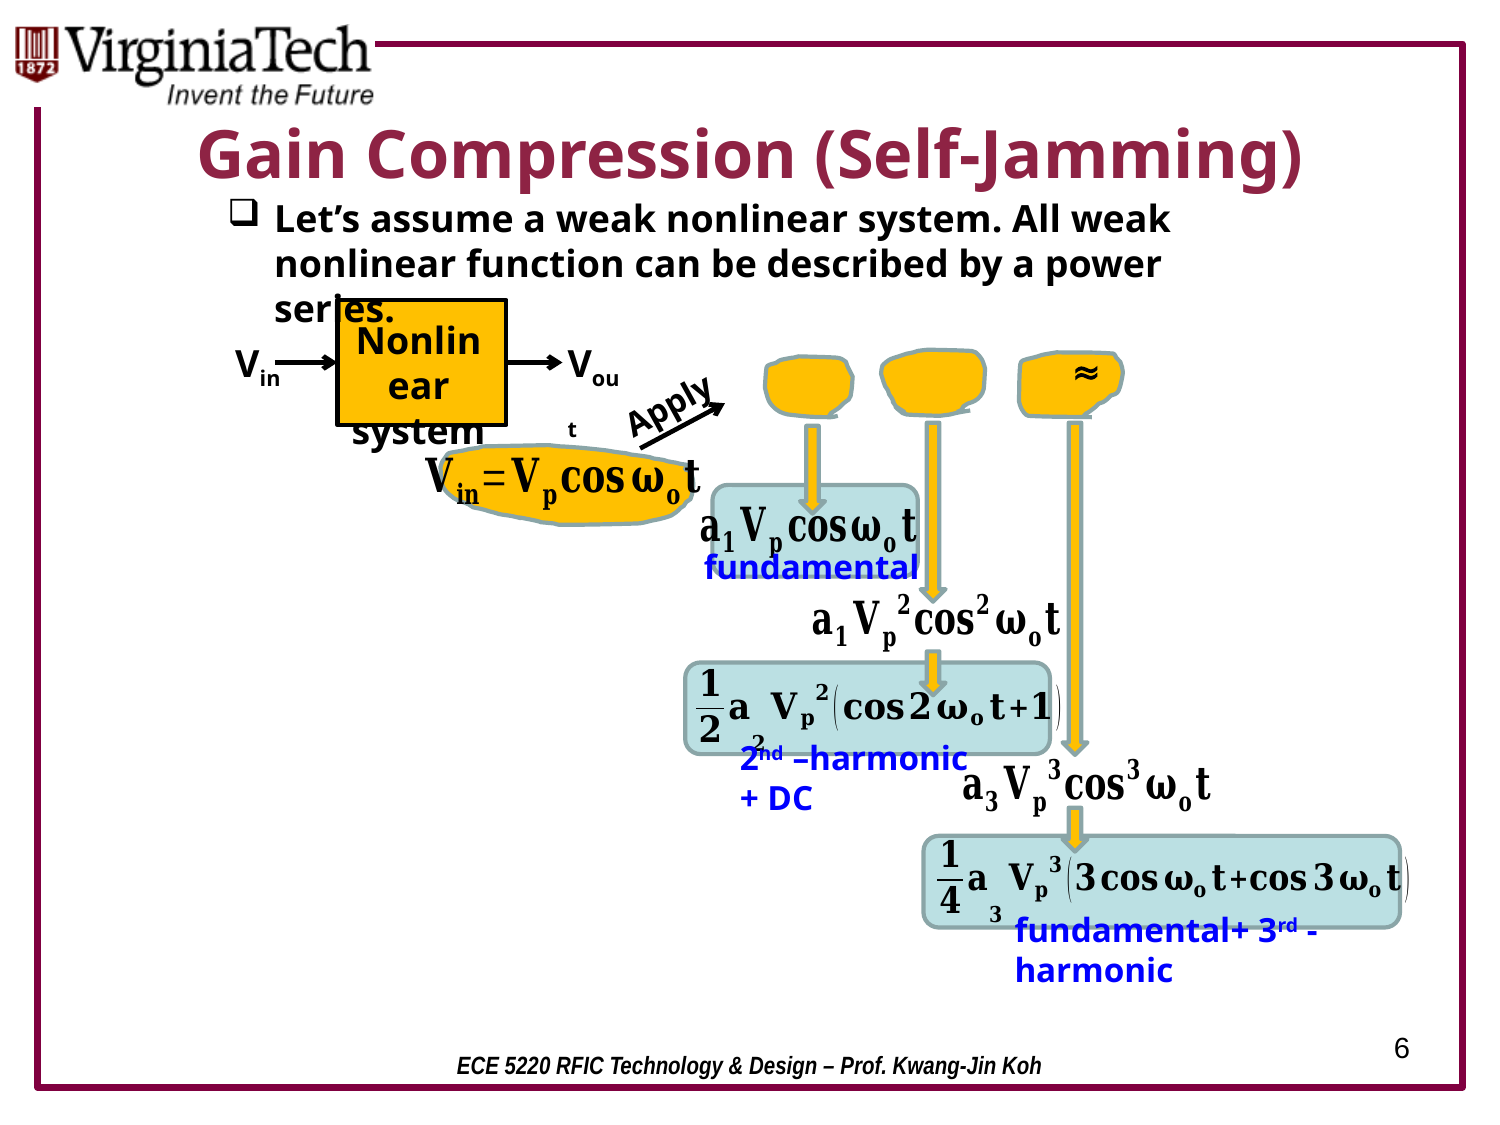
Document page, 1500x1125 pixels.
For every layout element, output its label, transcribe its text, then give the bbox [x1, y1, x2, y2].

text_box Apply [600, 350, 736, 458]
title Gain Compression (Self-Jamming) [75, 104, 1425, 213]
text_box [922, 420, 948, 604]
text_box [438, 460, 448, 483]
text_box [921, 833, 1403, 930]
text_box Let’s assume a weak nonlinear system. All weak nonlinear function can be described by a power series. [212, 187, 1288, 338]
text_box fundamental+ 3rd -harmonic [999, 901, 1388, 997]
slide_number 6 [1074, 1021, 1425, 1100]
text_box Nonlinear system [331, 309, 507, 460]
text_box 2nd –harmonic + DC [725, 729, 1000, 825]
text_box fundamental [689, 539, 935, 594]
text_box [798, 423, 827, 516]
text_box [710, 482, 920, 539]
text_box [762, 354, 855, 420]
text_box [1060, 805, 1090, 854]
text_box [1060, 420, 1090, 757]
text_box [639, 403, 726, 449]
text_box [878, 347, 988, 418]
text_box [918, 649, 948, 698]
text_box Vout [552, 332, 641, 450]
text_box [683, 660, 1053, 757]
picture [15, 24, 375, 107]
text_box [442, 443, 695, 527]
text_box [1016, 350, 1125, 420]
text_box Vin [220, 332, 308, 398]
